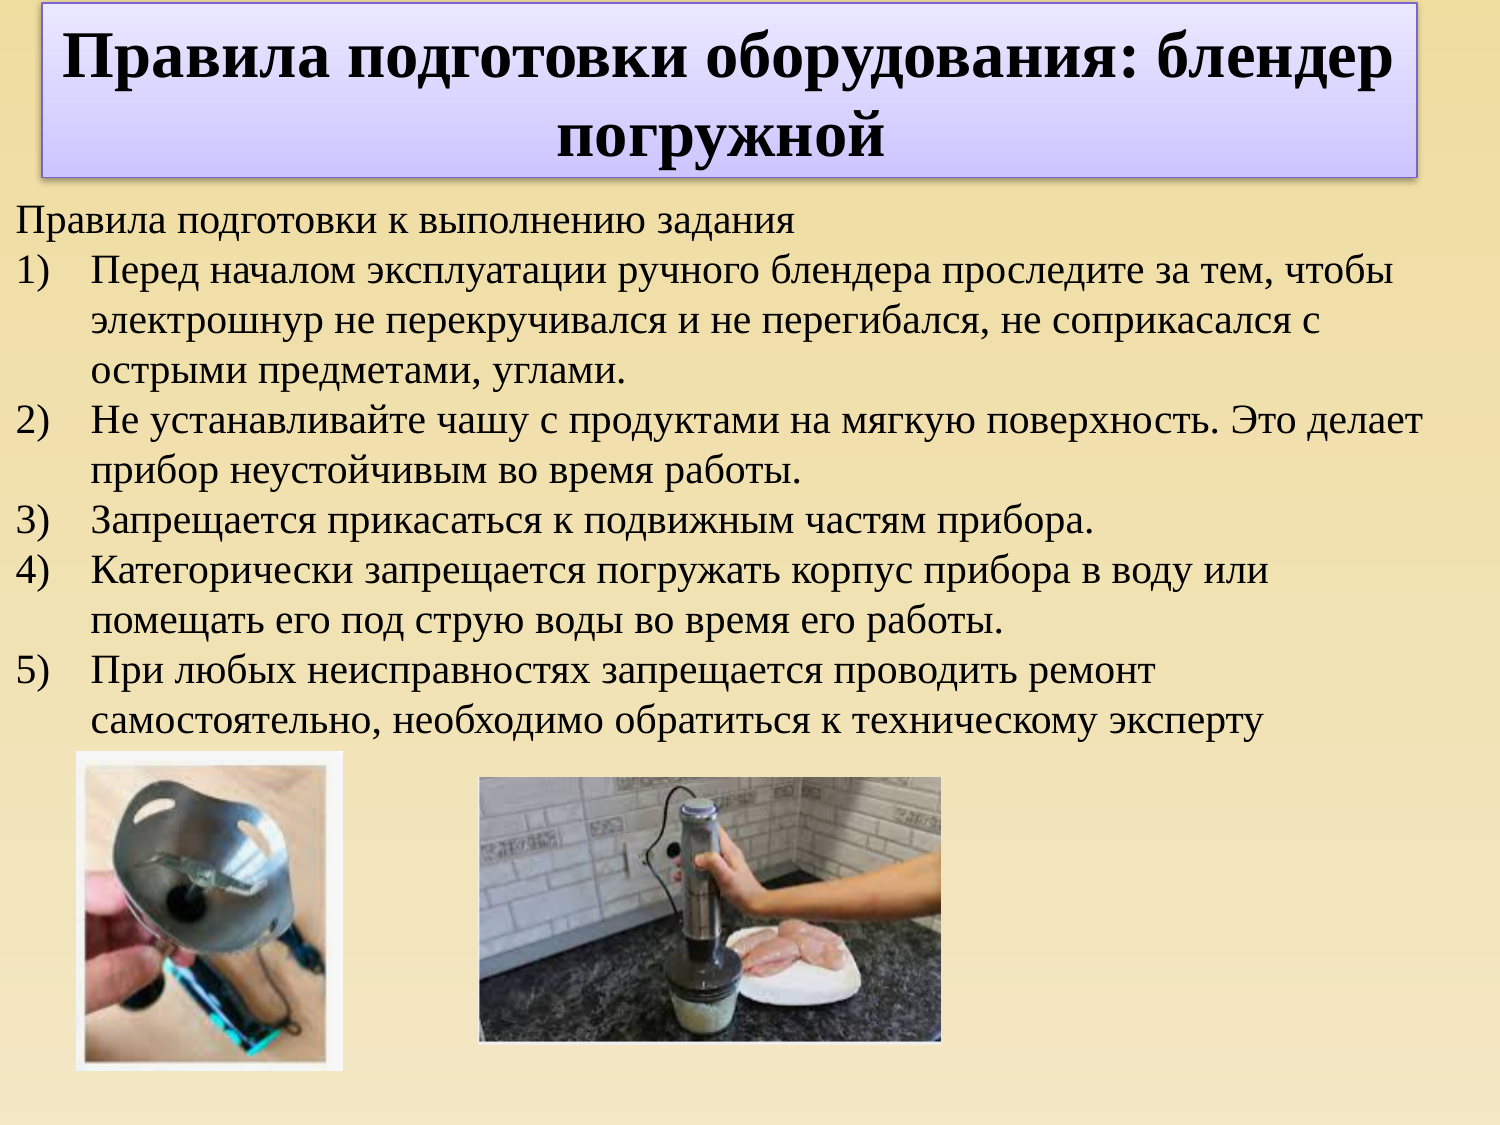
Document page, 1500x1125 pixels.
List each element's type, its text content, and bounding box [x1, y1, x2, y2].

text_box Правила подготовки к выполнению задания Перед началом эксплуатации ручного блендера проследите за тем, чтобы электрошнур не перекручивался и не перегибался, не соприкасался с острыми предметами, углами. Не устанавливайте чашу с продуктами на мягкую поверхность. Это делает прибор неустойчивым во время работы. Запрещается прикасаться к подвижным частям прибора. Категорически запрещается погружать корпус прибора в воду или помещать его под струю воды во время его работы. При любых неисправностях запрещается проводить ремонт самостоятельно, необходимо обратиться к техническому эксперту [0, 184, 1461, 800]
picture [76, 751, 343, 1071]
text_box Правила подготовки оборудования: блендер погружной [41, 2, 1418, 178]
picture [477, 777, 941, 1045]
